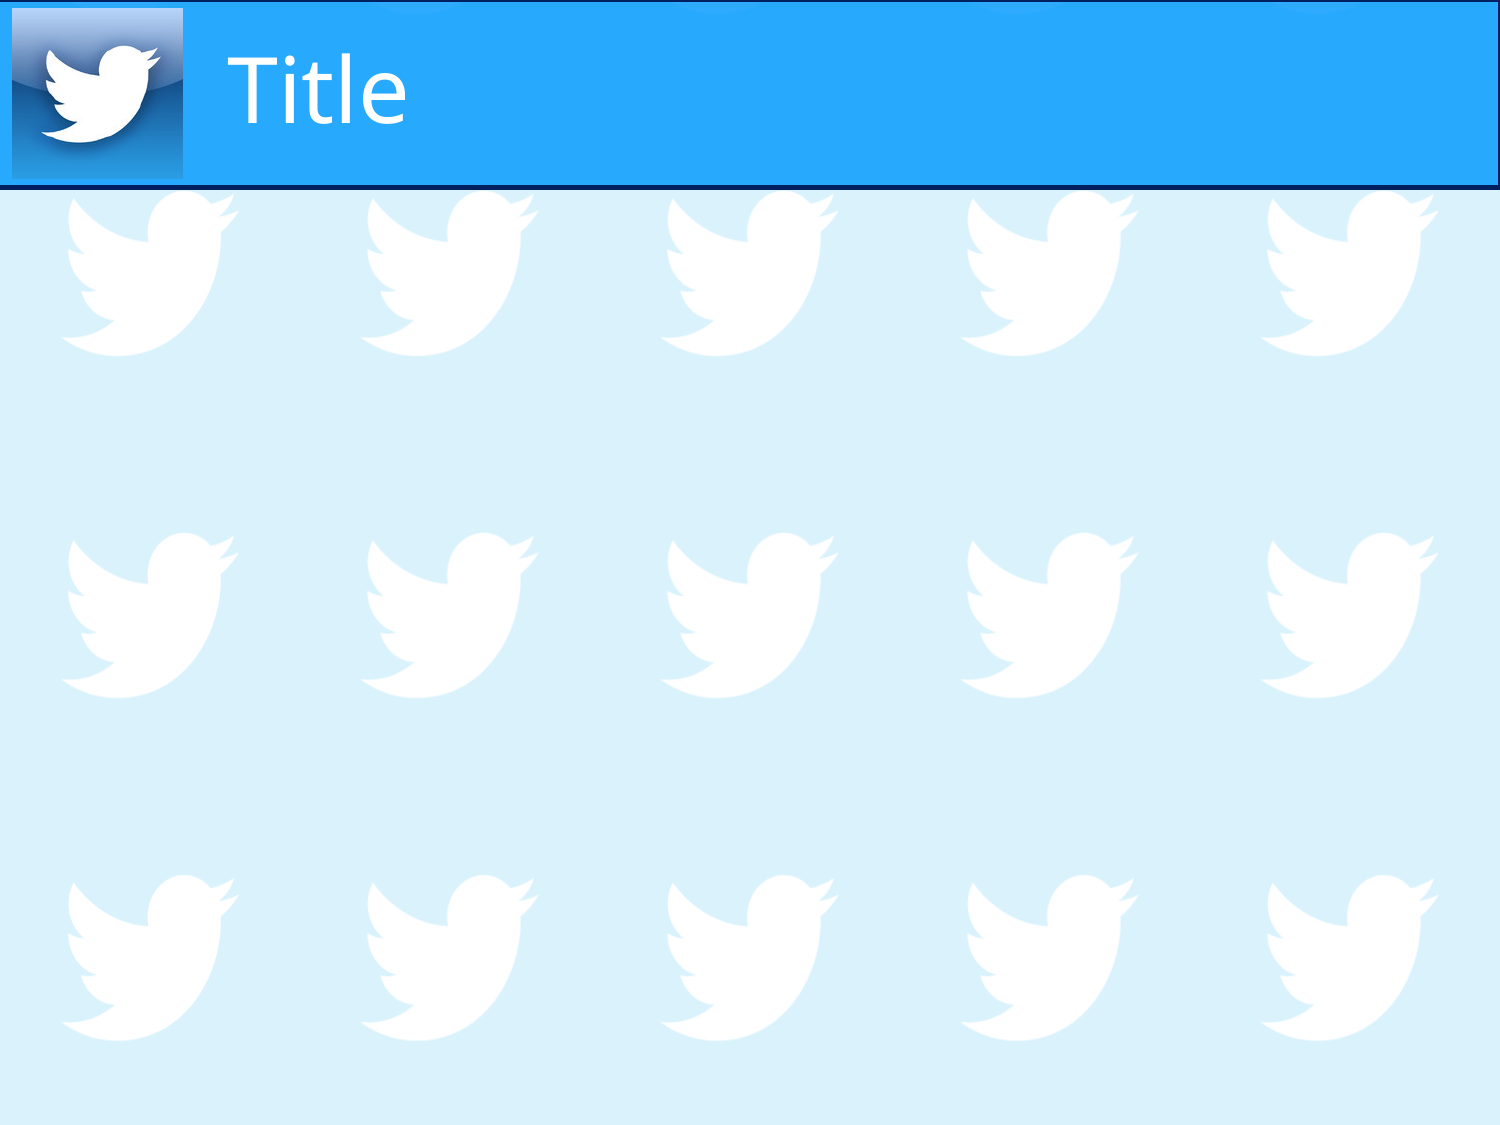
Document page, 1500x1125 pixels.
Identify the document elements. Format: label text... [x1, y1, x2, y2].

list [12, 8, 183, 179]
text_box Title [212, 24, 875, 150]
text_box [0, 0, 1500, 190]
